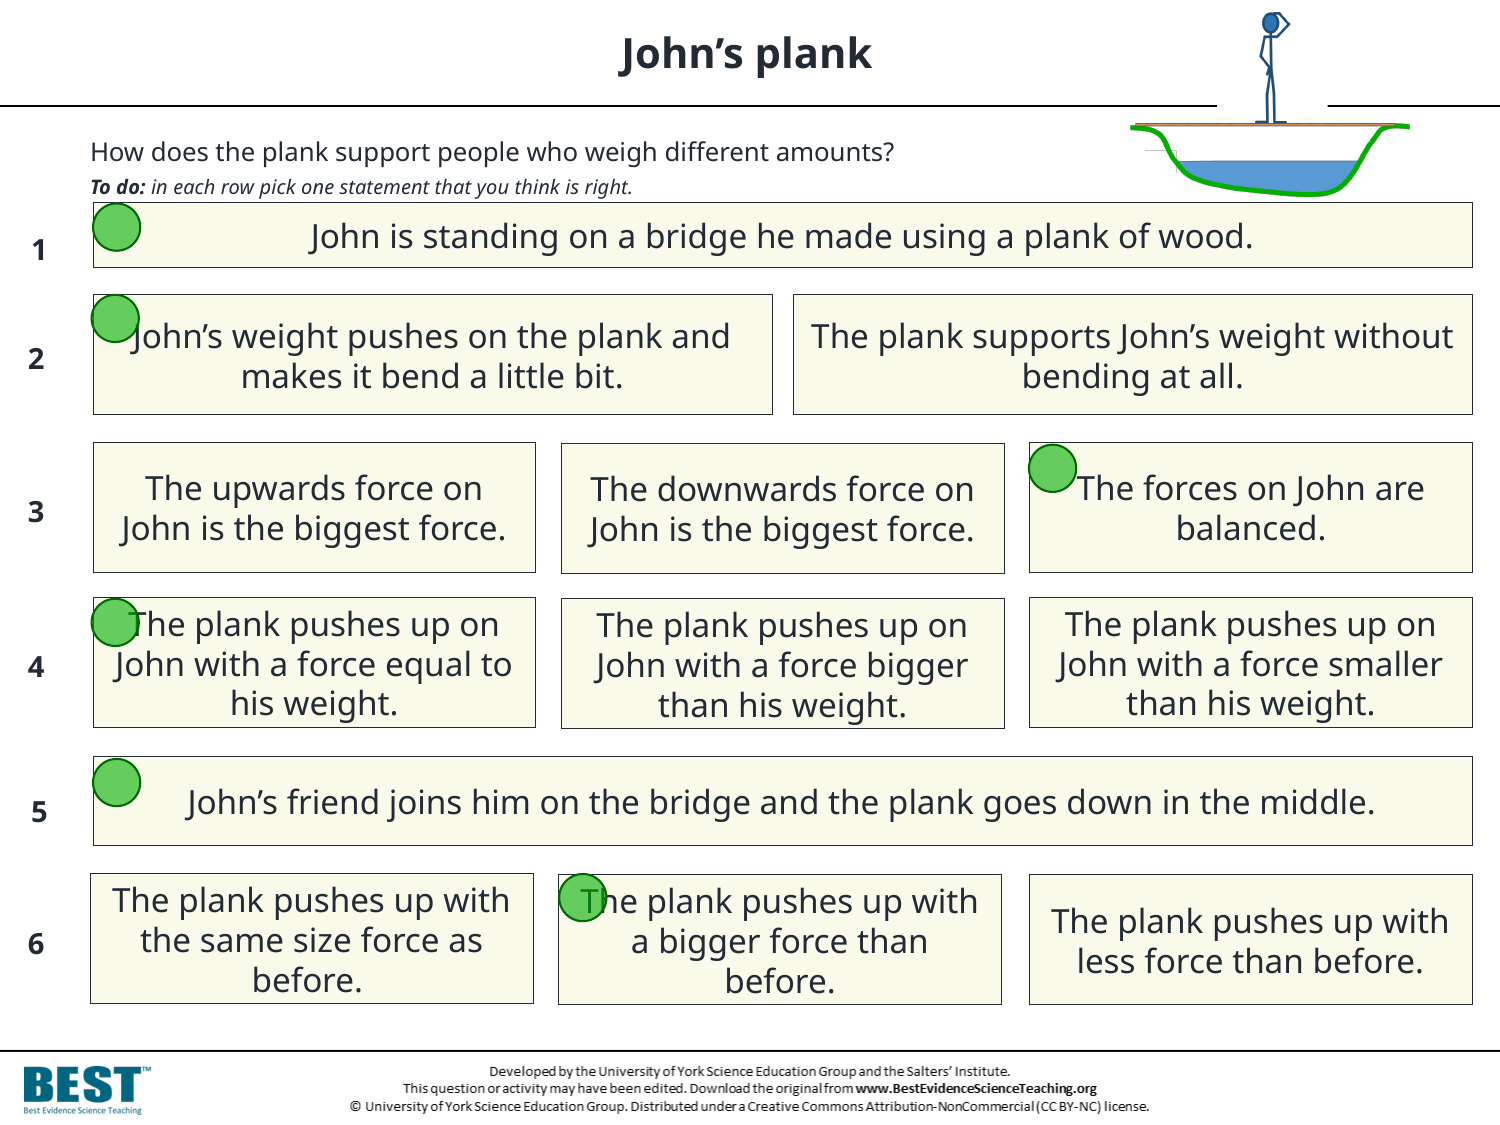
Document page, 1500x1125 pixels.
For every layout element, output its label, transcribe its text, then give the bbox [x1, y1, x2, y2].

text_box John’s plank [23, 4, 1471, 99]
picture [0, 12, 1500, 1125]
